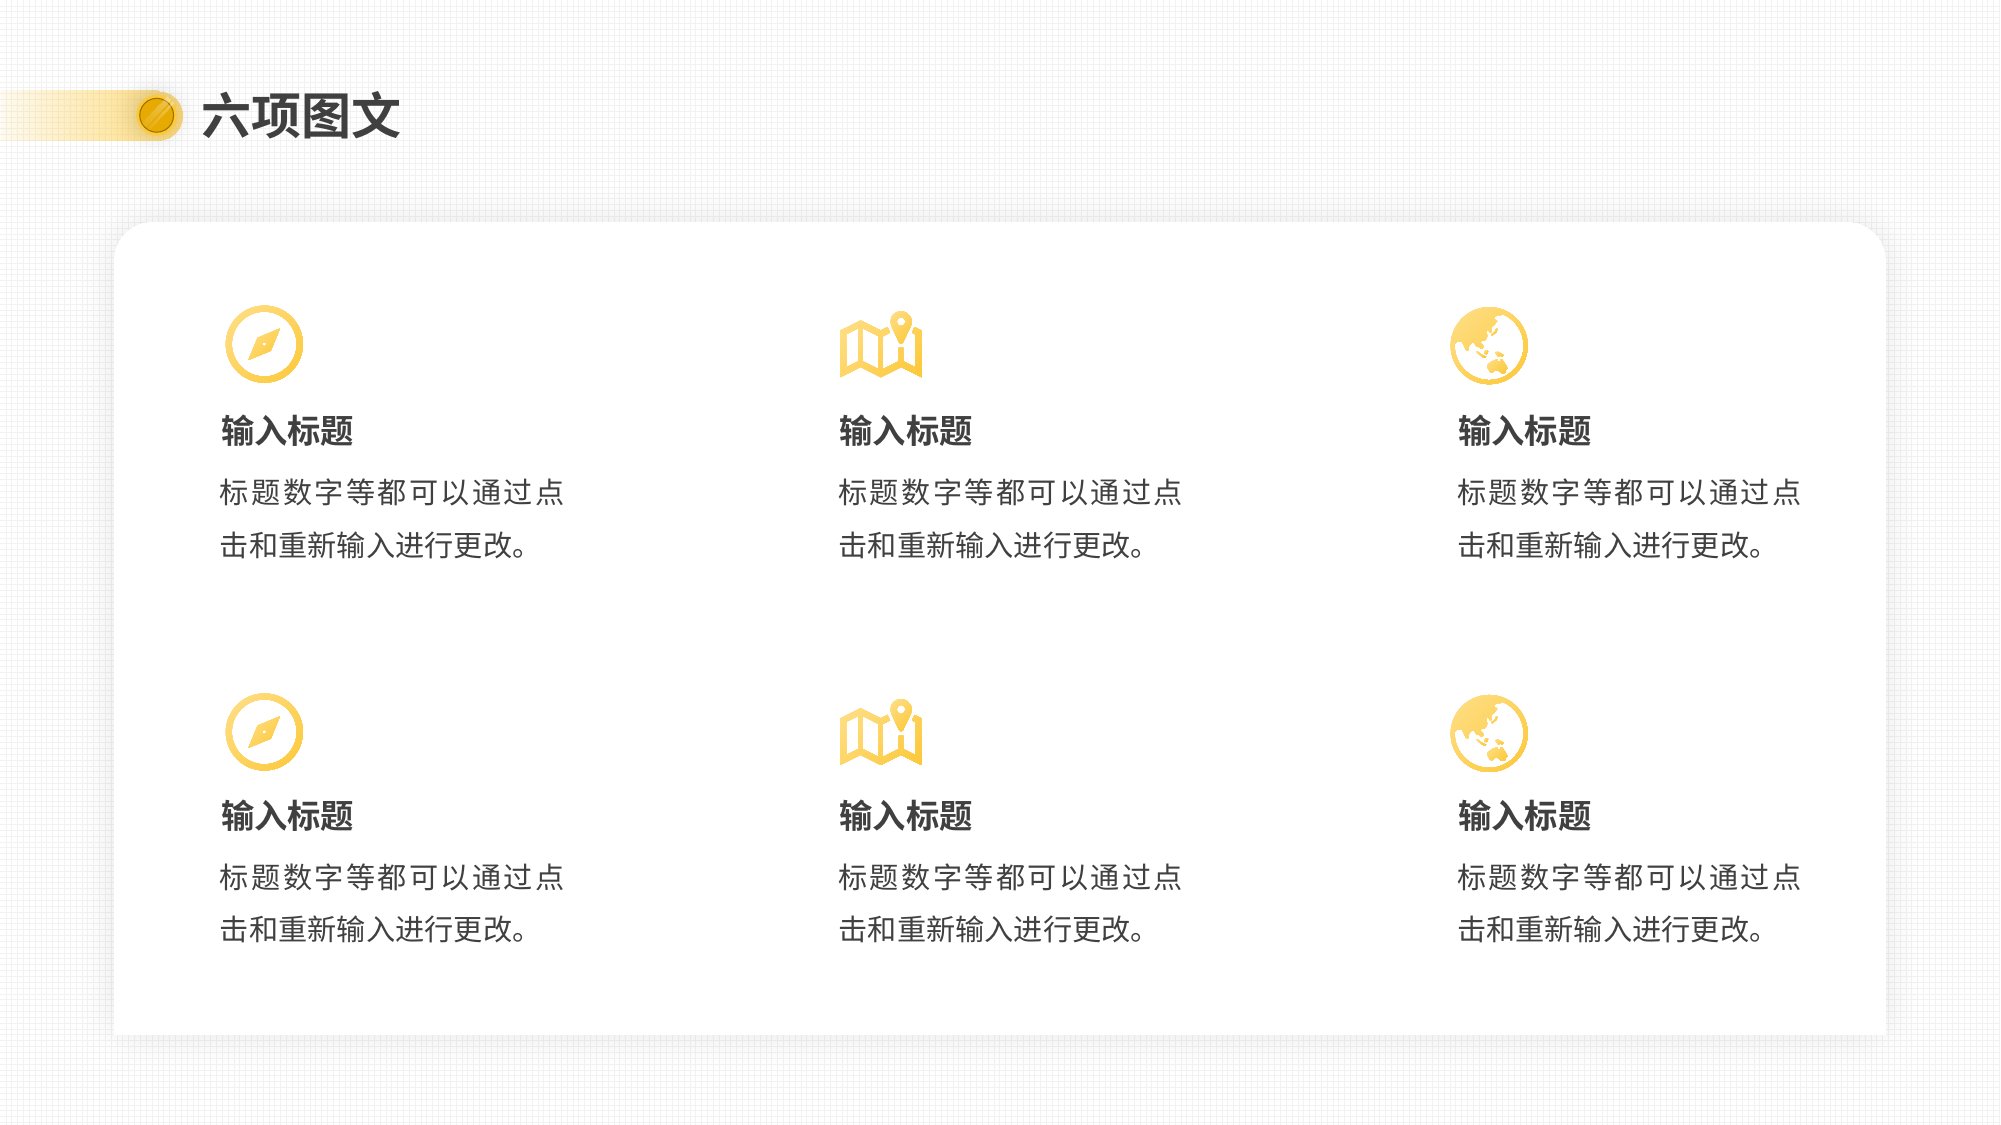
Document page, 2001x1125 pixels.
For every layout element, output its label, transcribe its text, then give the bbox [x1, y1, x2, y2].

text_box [215, 295, 314, 394]
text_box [215, 683, 314, 781]
text_box [113, 221, 1886, 1035]
text_box 标题数字等都可以通过点击和重新输入进行更改。 [823, 449, 1198, 570]
text_box 输入标题 [206, 787, 369, 834]
text_box 输入标题 [1443, 787, 1607, 834]
text_box 标题数字等都可以通过点击和重新输入进行更改。 [1442, 834, 1817, 954]
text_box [1450, 694, 1528, 773]
text_box 标题数字等都可以通过点击和重新输入进行更改。 [205, 834, 580, 954]
text_box 标题数字等都可以通过点击和重新输入进行更改。 [823, 834, 1198, 954]
text_box 输入标题 [824, 787, 988, 834]
text_box 输入标题 [1443, 402, 1607, 449]
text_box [831, 295, 930, 394]
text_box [1450, 306, 1528, 385]
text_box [831, 683, 930, 781]
text_box 标题数字等都可以通过点击和重新输入进行更改。 [205, 449, 580, 570]
list 六项图文 [186, 77, 419, 154]
text_box 标题数字等都可以通过点击和重新输入进行更改。 [1442, 449, 1817, 570]
text_box 输入标题 [824, 402, 988, 449]
text_box 输入标题 [206, 402, 369, 449]
